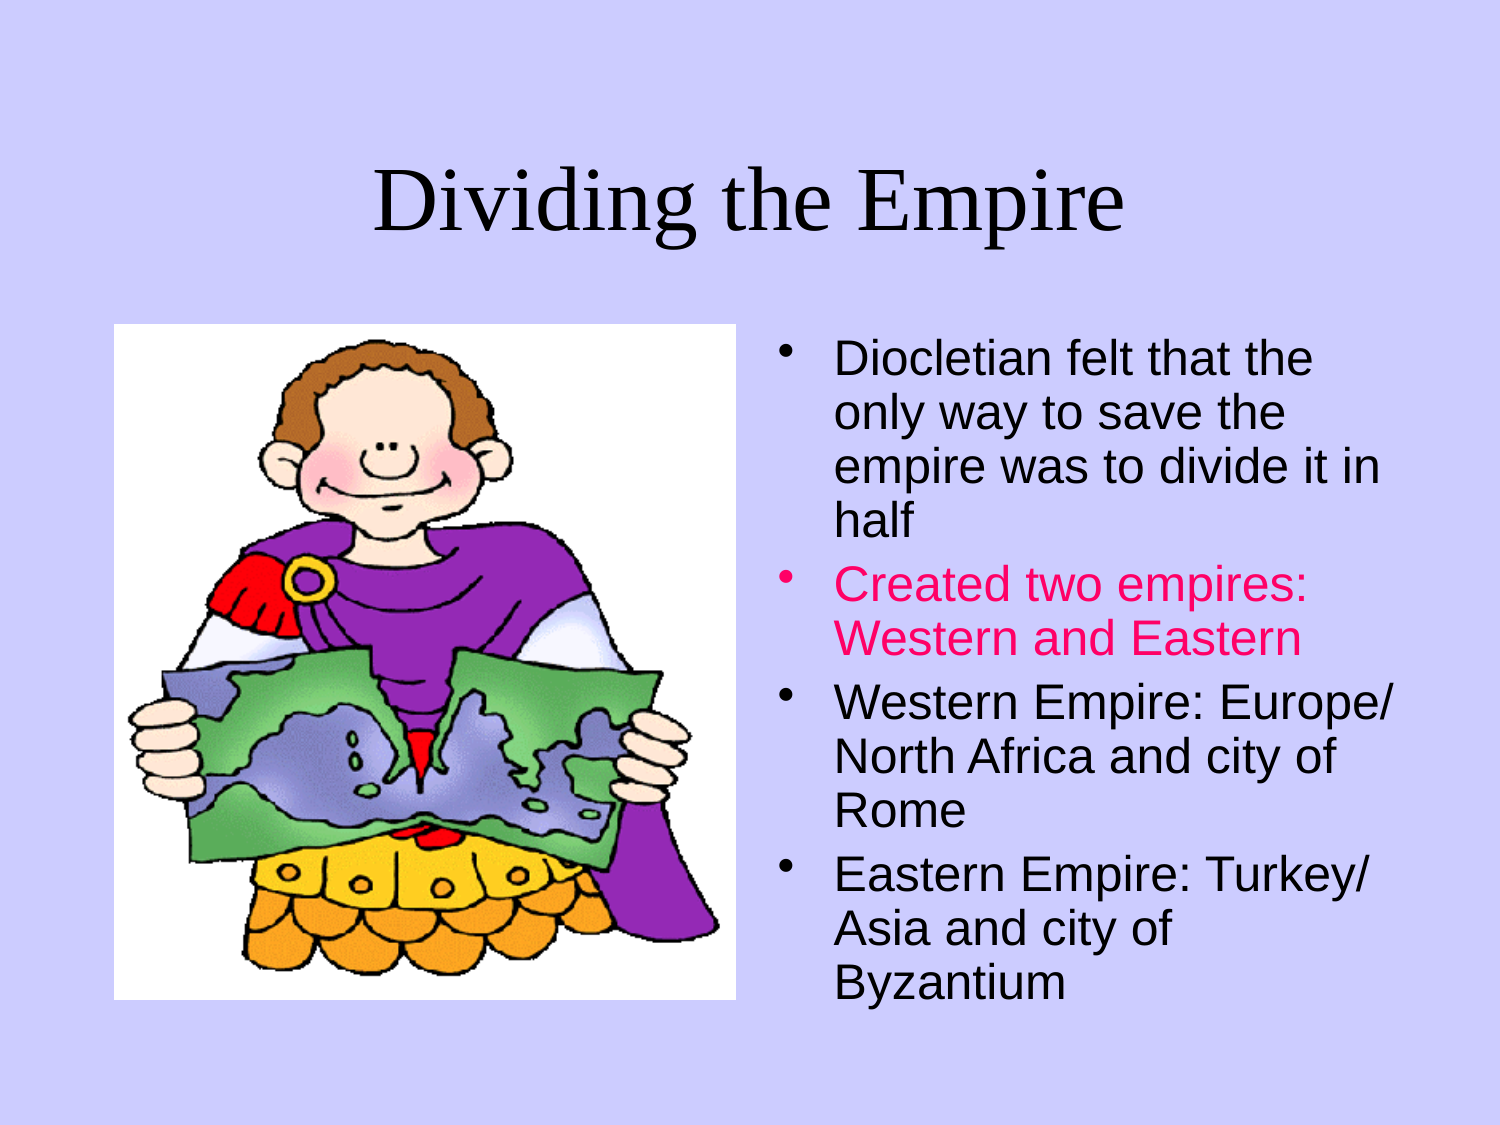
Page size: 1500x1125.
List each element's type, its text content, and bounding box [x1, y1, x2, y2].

title Dividing the Empire [112, 99, 1388, 288]
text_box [114, 324, 736, 1001]
list Diocletian felt that the only way to save the empire was to divide it in half Created two empires: Western and Eastern Western Empire: Europe/ North Africa and city of Rome Eastern Empire: Turkey/ Asia and city of Byzantium [762, 324, 1413, 1063]
